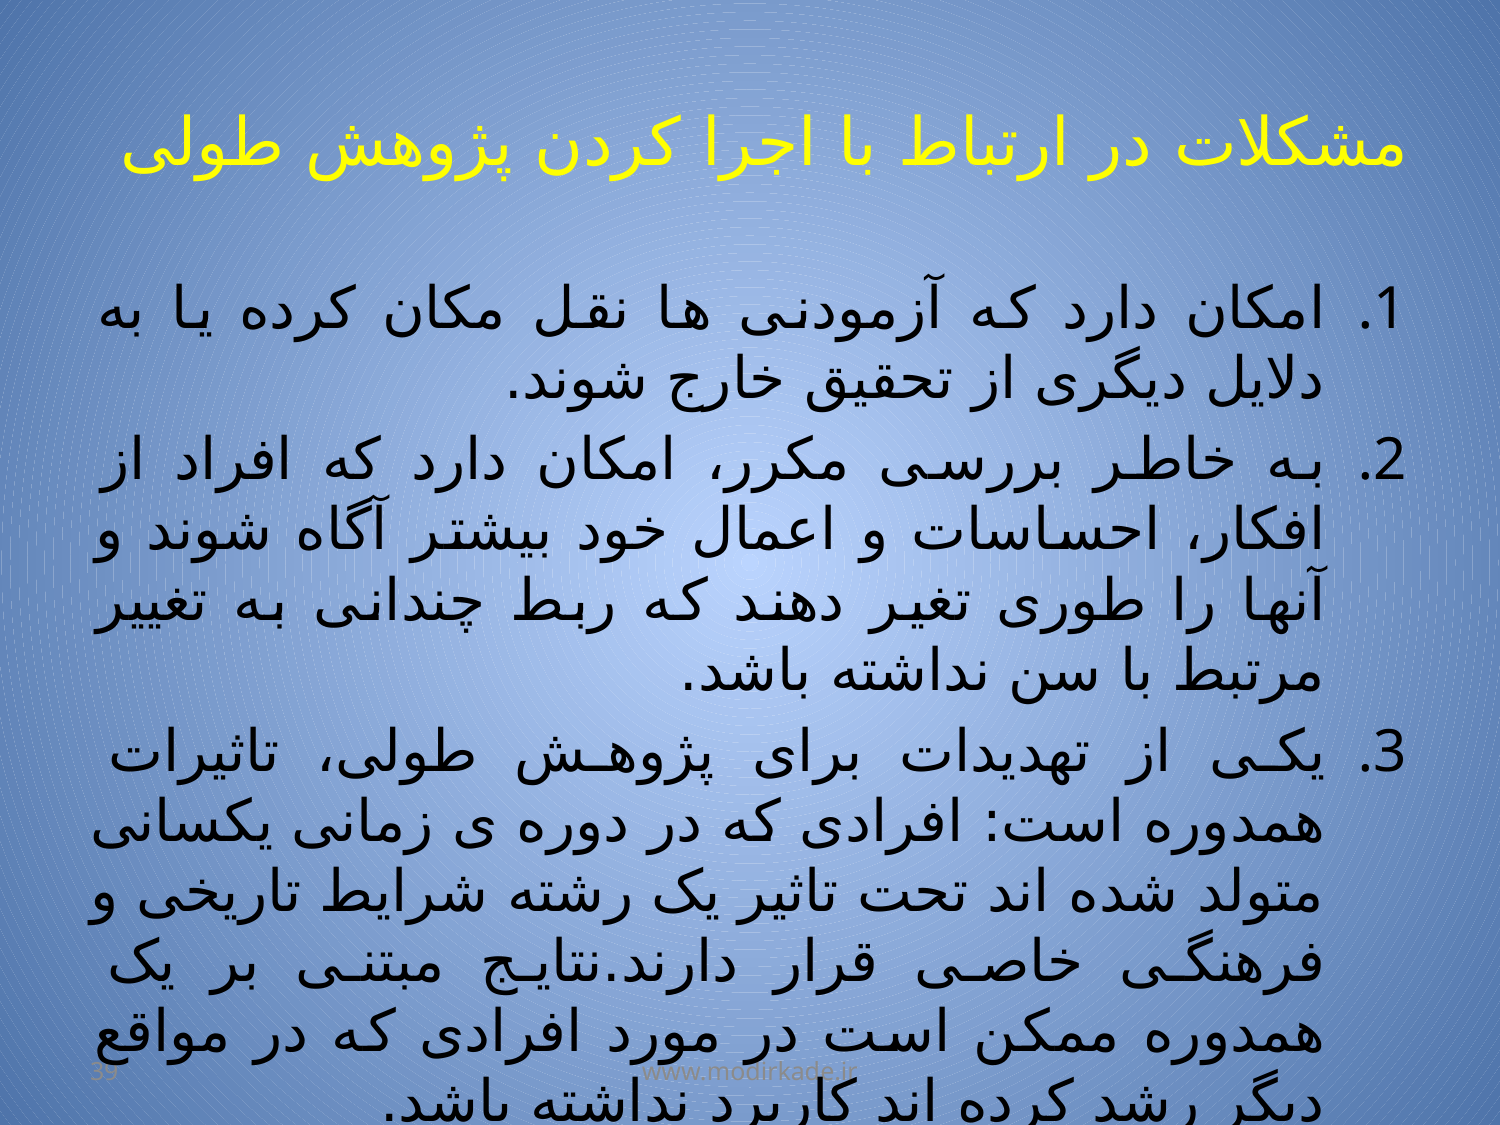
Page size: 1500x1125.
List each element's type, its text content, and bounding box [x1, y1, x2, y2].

title مشکلات در ارتباط با اجرا کردن پژوهش طولی [75, 45, 1425, 233]
slide_number 39 [75, 1042, 425, 1103]
footer www.modirkade.ir [512, 1042, 988, 1103]
list امکان دارد که آزمودنی ها نقل مکان کرده یا به دلایل دیگری از تحقیق خارج شوند. به خاطر بررسی مکرر، امکان دارد که افراد از افکار، احساسات و اعمال خود بیشتر آگاه شوند و آنها را طوری تغیر دهند که ربط چندانی به تغییر مرتبط با سن نداشته باشد. یکی از تهدیدات برای پژوهش طولی، تاثیرات همدوره است: افرادی که در دوره ی زمانی یکسانی متولد شده اند تحت تاثیر یک رشته شرایط تاریخی و فرهنگی خاصی قرار دارند.نتایج مبتنی بر یک همدوره ممکن است در مورد افرادی که در مواقع دیگر رشد کرده اند کاربرد نداشته باشد. [75, 262, 1425, 1005]
